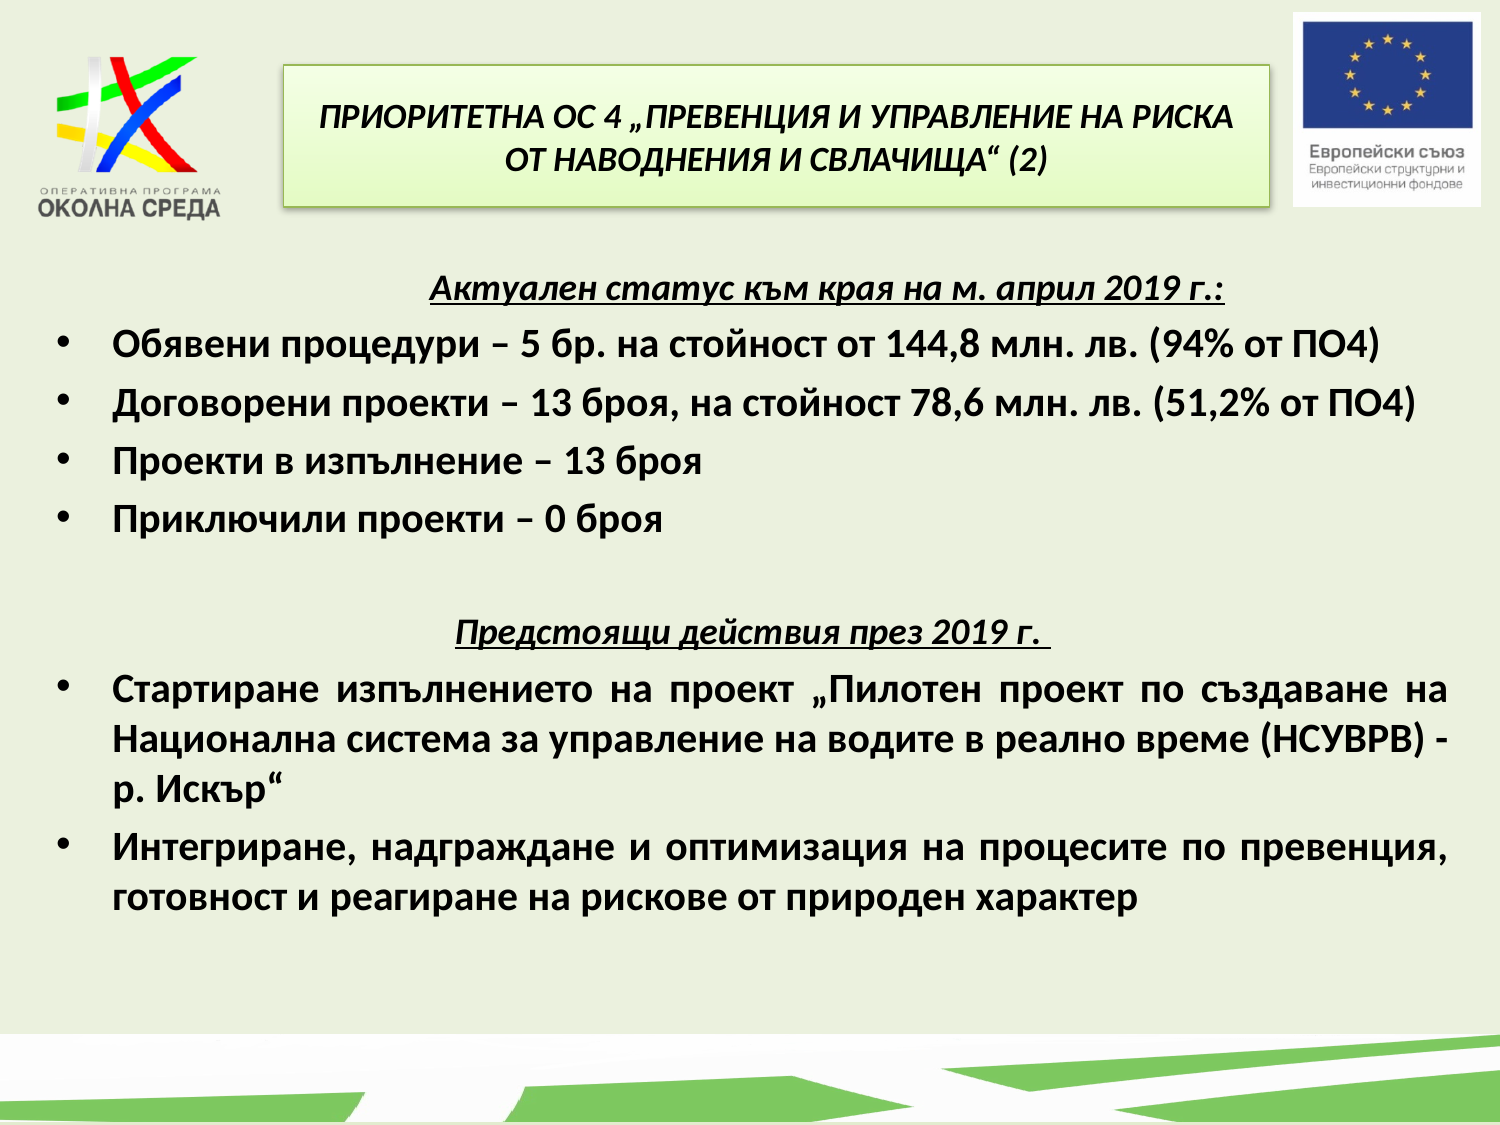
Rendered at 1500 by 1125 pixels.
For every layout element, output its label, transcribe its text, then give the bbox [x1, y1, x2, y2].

picture [7, 35, 246, 234]
text_box [48, 597, 1470, 1033]
title ПРИОРИТЕТНА ОС 4 „ПРЕВЕНЦИЯ И УПРАВЛЕНИЕ НА РИСКА ОТ НАВОДНЕНИЯ И СВЛАЧИЩА“ (2) [283, 64, 1270, 208]
text_box Актуален статус към края на м. април 2019 г.: Обявени процедури – 5 бр. на стойност от 144,8 млн. лв. (94% от ПО4) Договорени проекти – 13 броя, на стойност 78,6 млн. лв. (51,2% от ПО4) Проекти в изпълнение – 13 броя Приключили проекти – 0 броя Предстоящи действия през 2019 г. Стартиране изпълнението на проект „Пилотен проект по създаване на Национална система за управление на водите в реално време (НСУВРВ) - р. Искър“ Интегриране, надграждане и оптимизация на процесите по превенция, готовност и реагиране на рискове от природен характер [41, 255, 1464, 973]
picture [1293, 12, 1481, 207]
picture [0, 1034, 1500, 1122]
